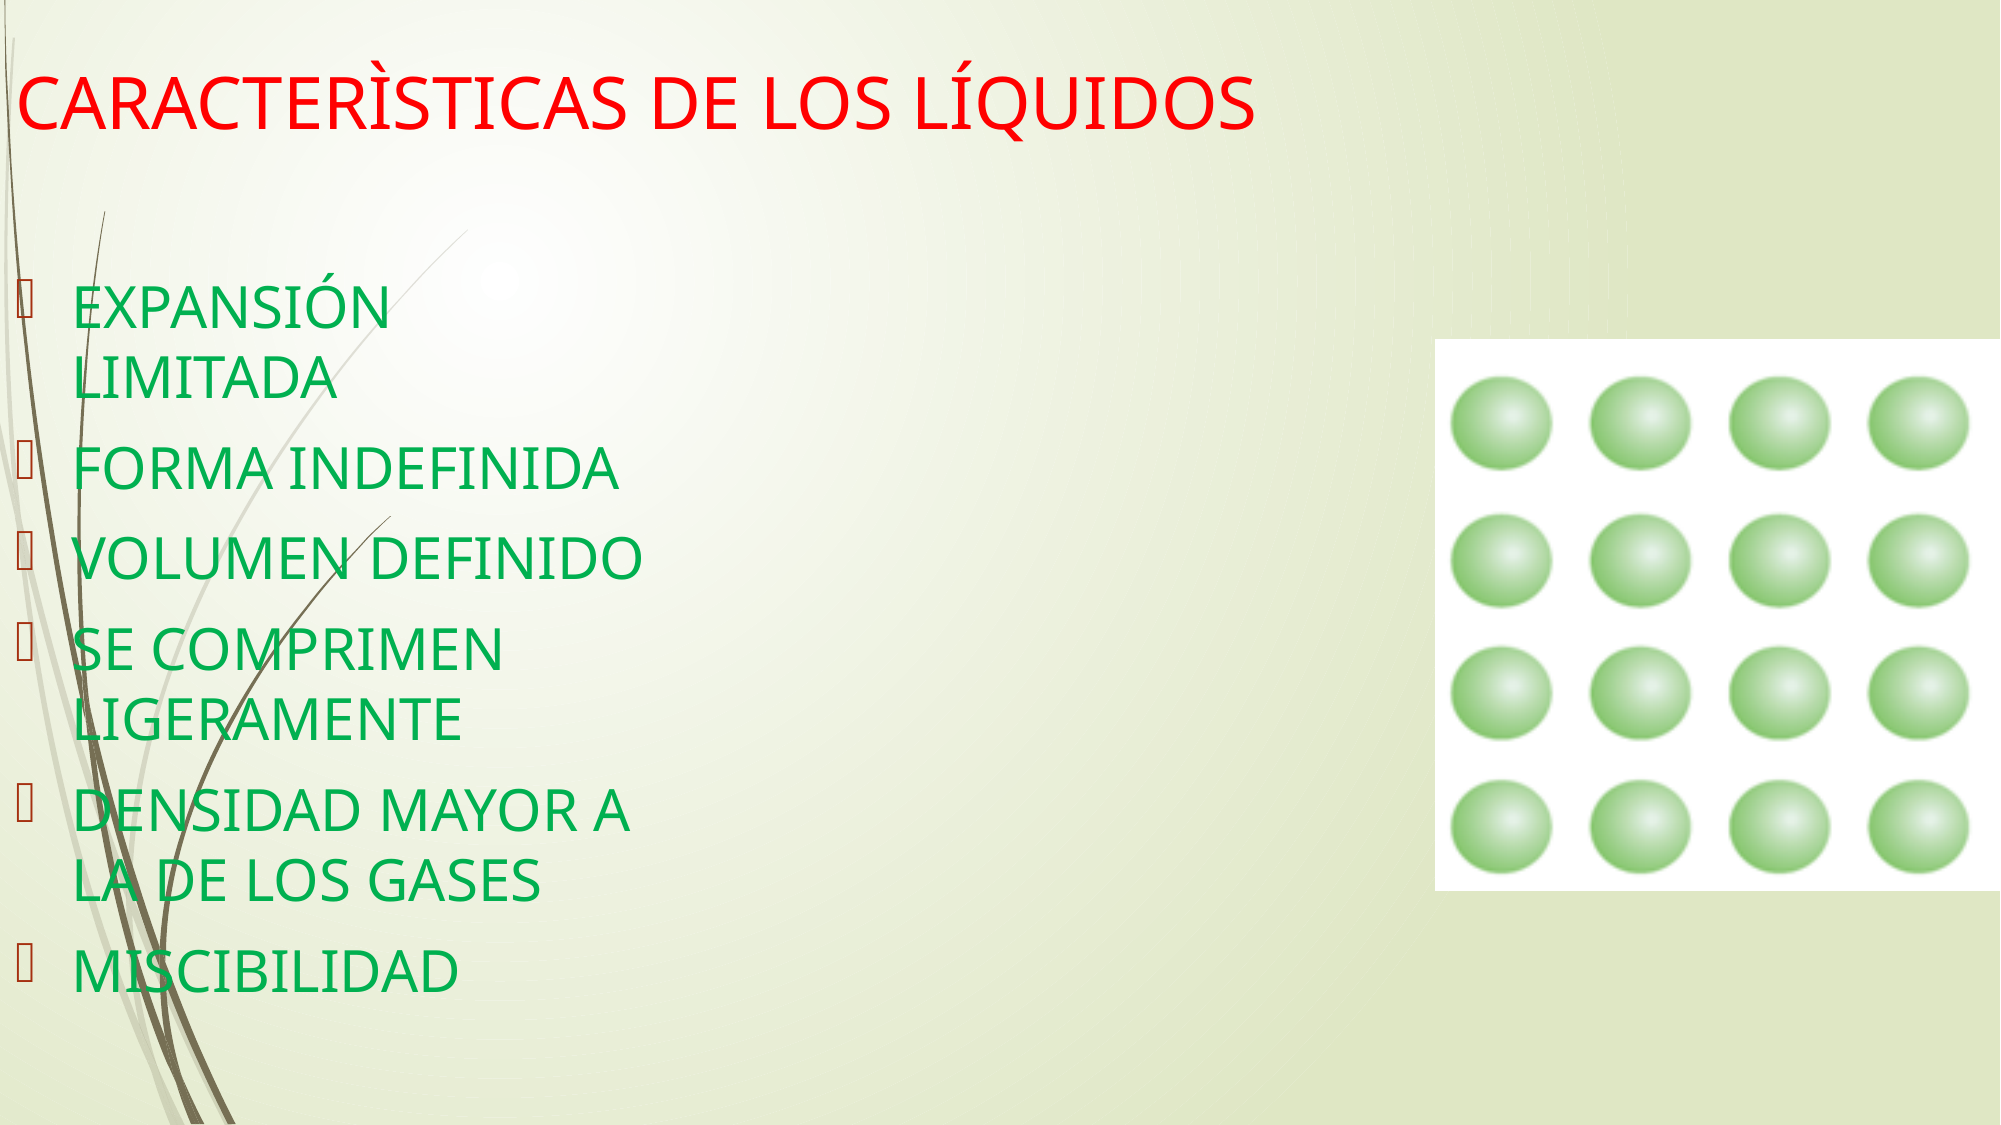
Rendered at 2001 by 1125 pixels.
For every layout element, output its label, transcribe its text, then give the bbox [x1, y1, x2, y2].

list EXPANSIÓN LIMITADA FORMA INDEFINIDA VOLUMEN DEFINIDO SE COMPRIMEN LIGERAMENTE DENSIDAD MAYOR A LA DE LOS GASES MISCIBILIDAD [0, 262, 663, 1043]
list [1435, 339, 2000, 891]
title CARACTERÌSTICAS DE LOS LÍQUIDOS [0, 45, 1350, 233]
